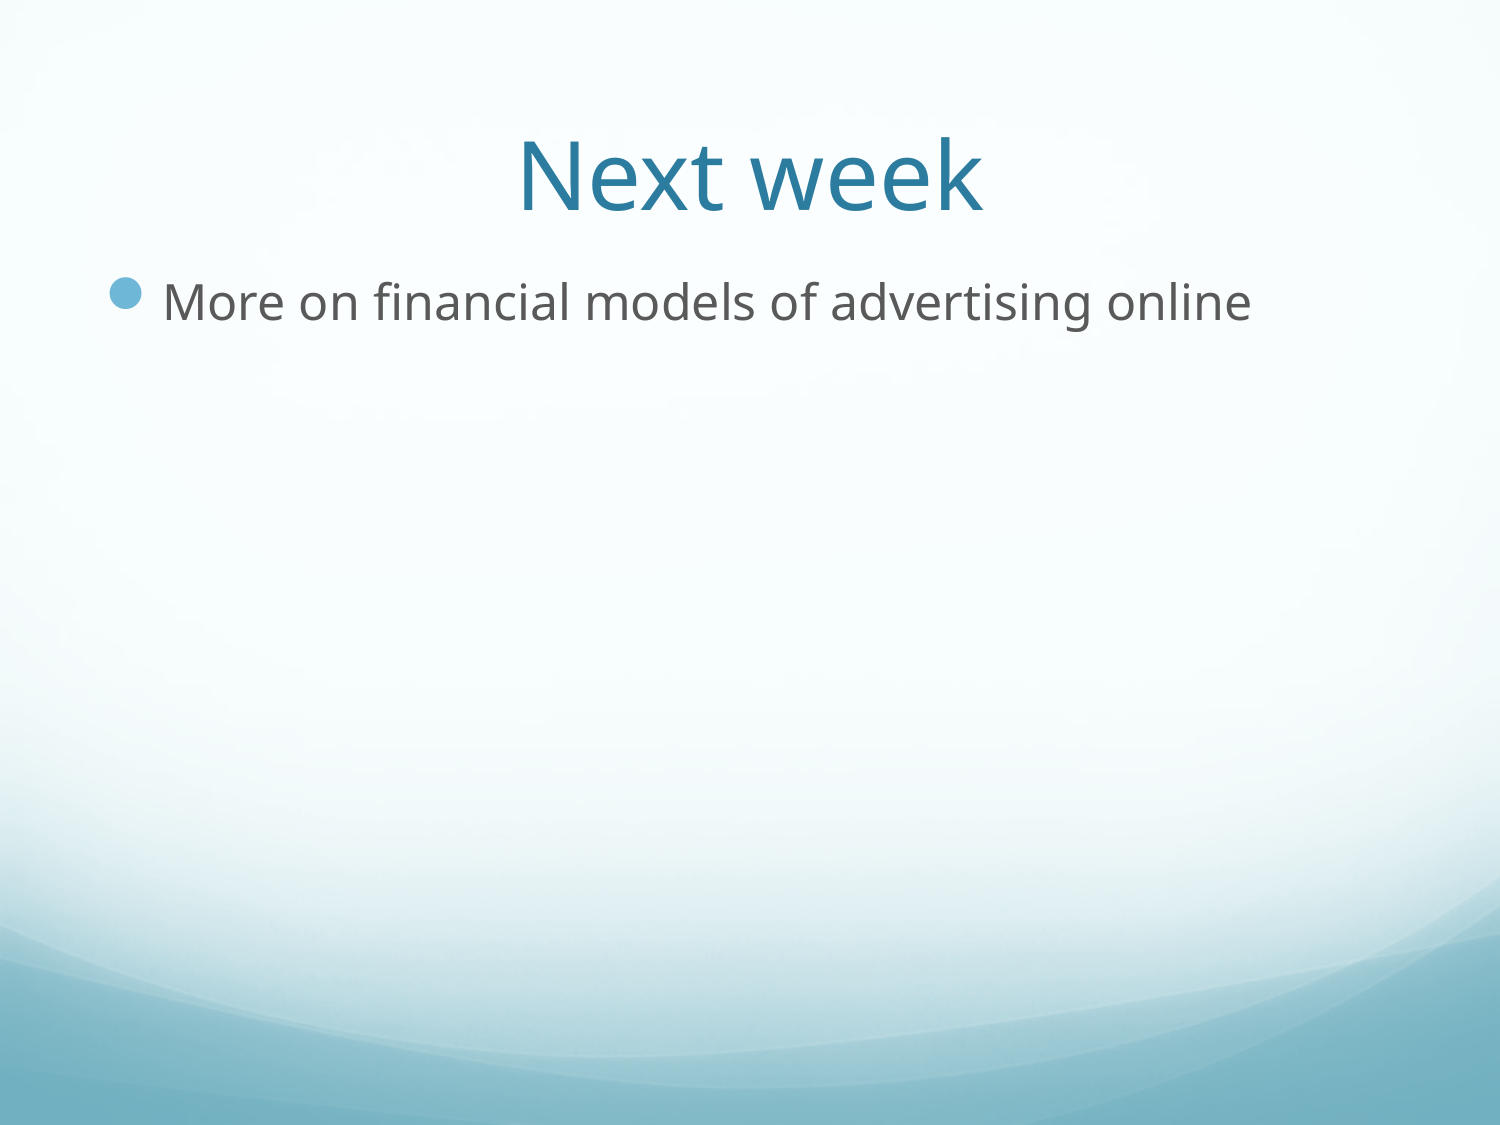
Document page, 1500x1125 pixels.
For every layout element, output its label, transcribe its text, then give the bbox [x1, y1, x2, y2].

list More on financial models of advertising online [90, 262, 1410, 975]
title Next week [90, 17, 1410, 237]
